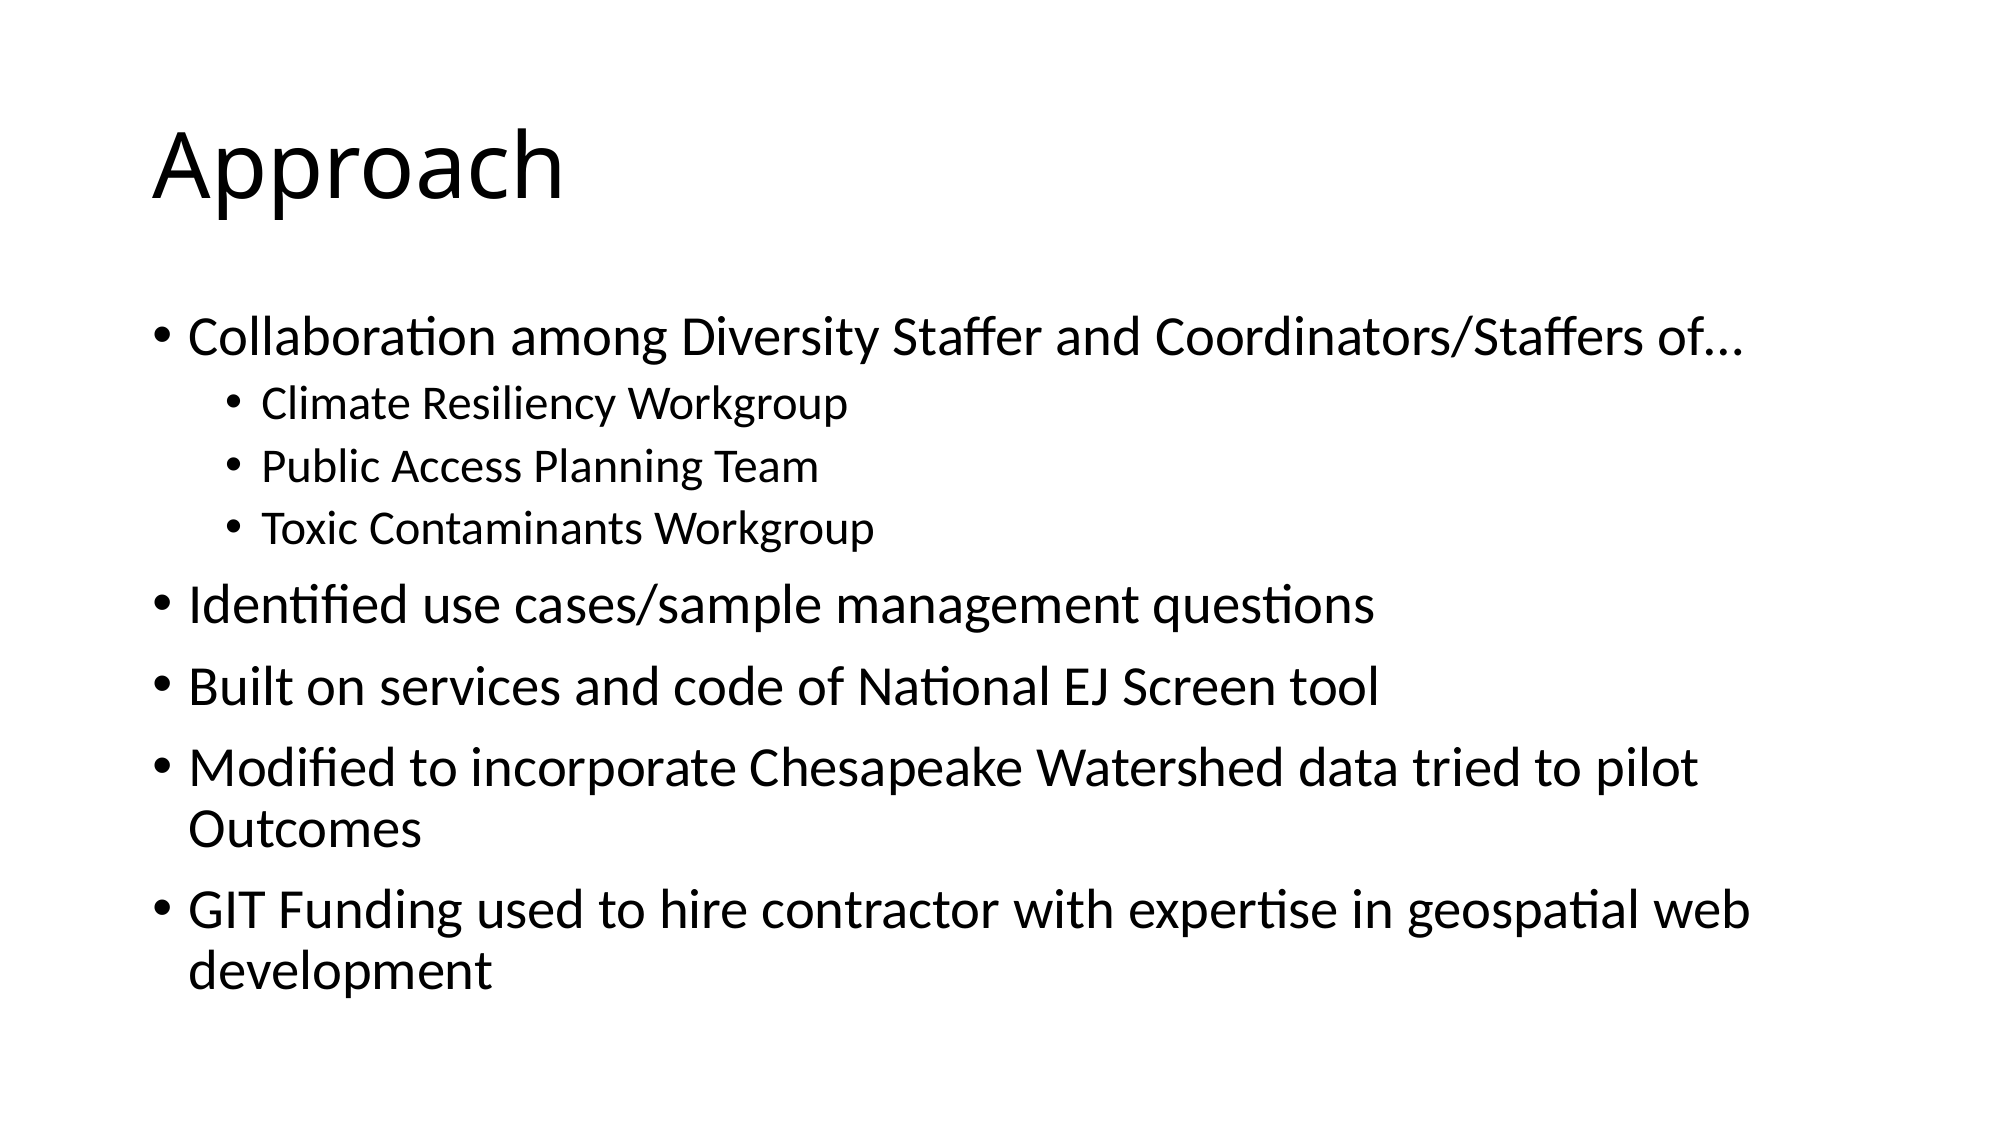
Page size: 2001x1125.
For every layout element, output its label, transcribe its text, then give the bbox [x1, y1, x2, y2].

title Approach [137, 59, 1863, 278]
list Collaboration among Diversity Staffer and Coordinators/Staffers of… Climate Resiliency Workgroup Public Access Planning Team Toxic Contaminants Workgroup Identified use cases/sample management questions Built on services and code of National EJ Screen tool Modified to incorporate Chesapeake Watershed data tried to pilot Outcomes GIT Funding used to hire contractor with expertise in geospatial web development [137, 299, 1863, 1014]
